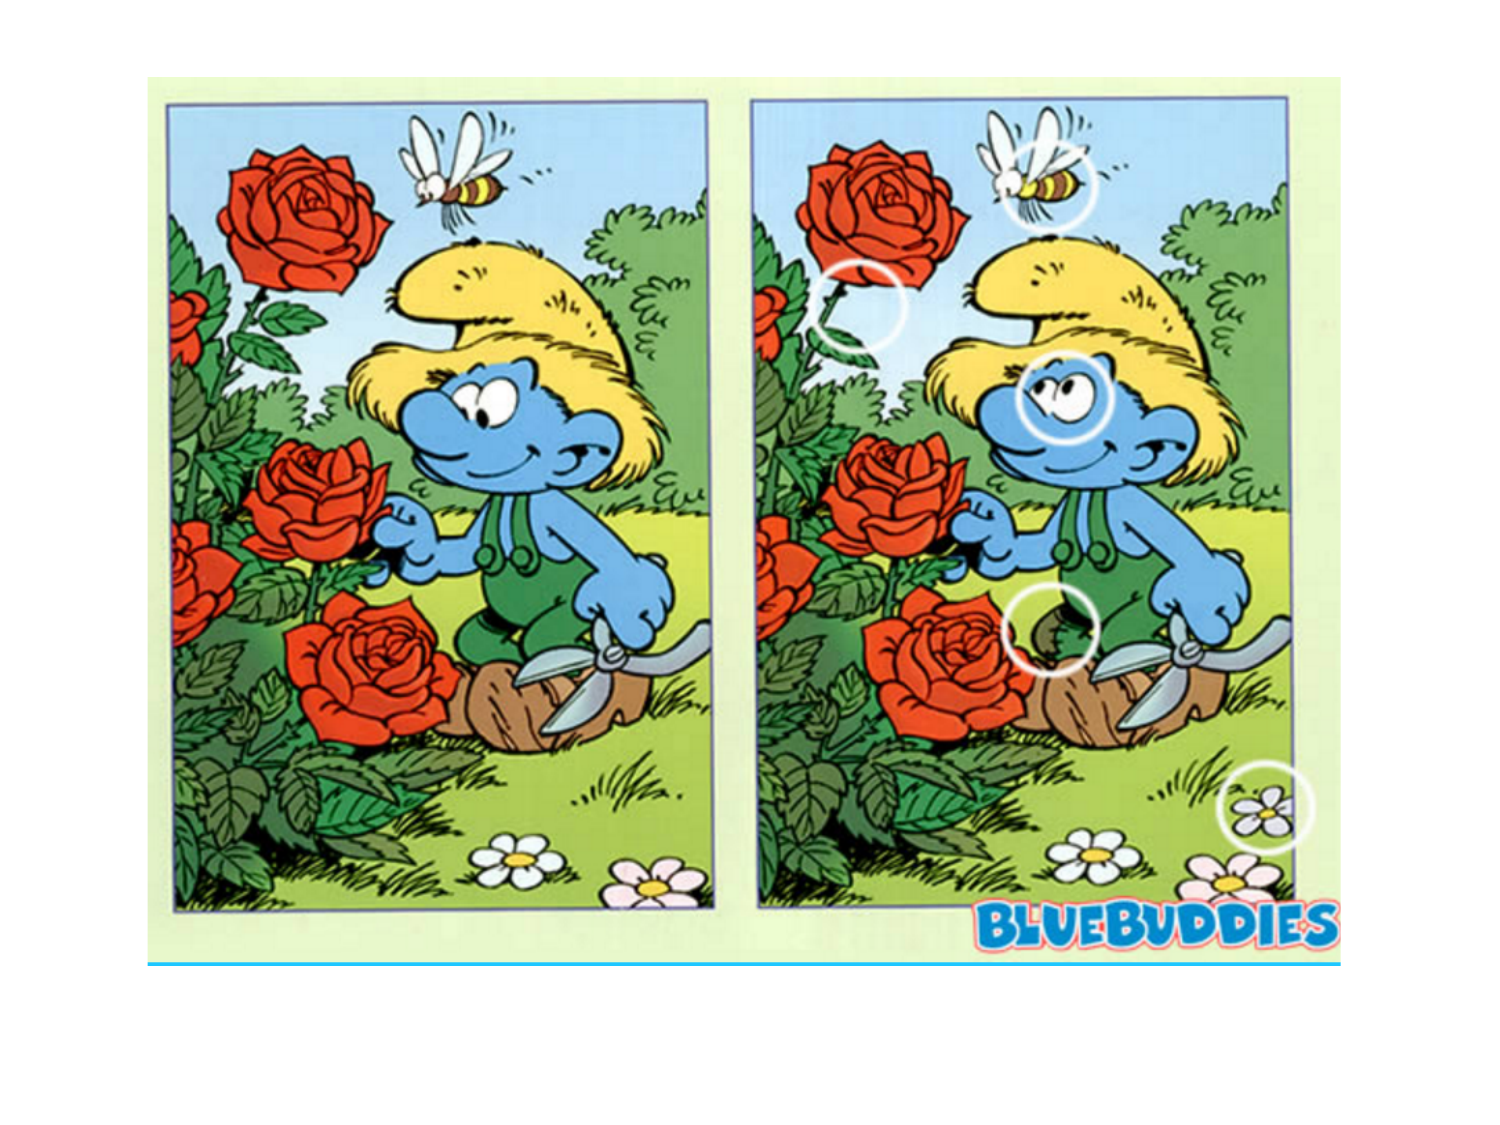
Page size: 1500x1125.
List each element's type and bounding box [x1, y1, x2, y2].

picture [147, 77, 1341, 966]
